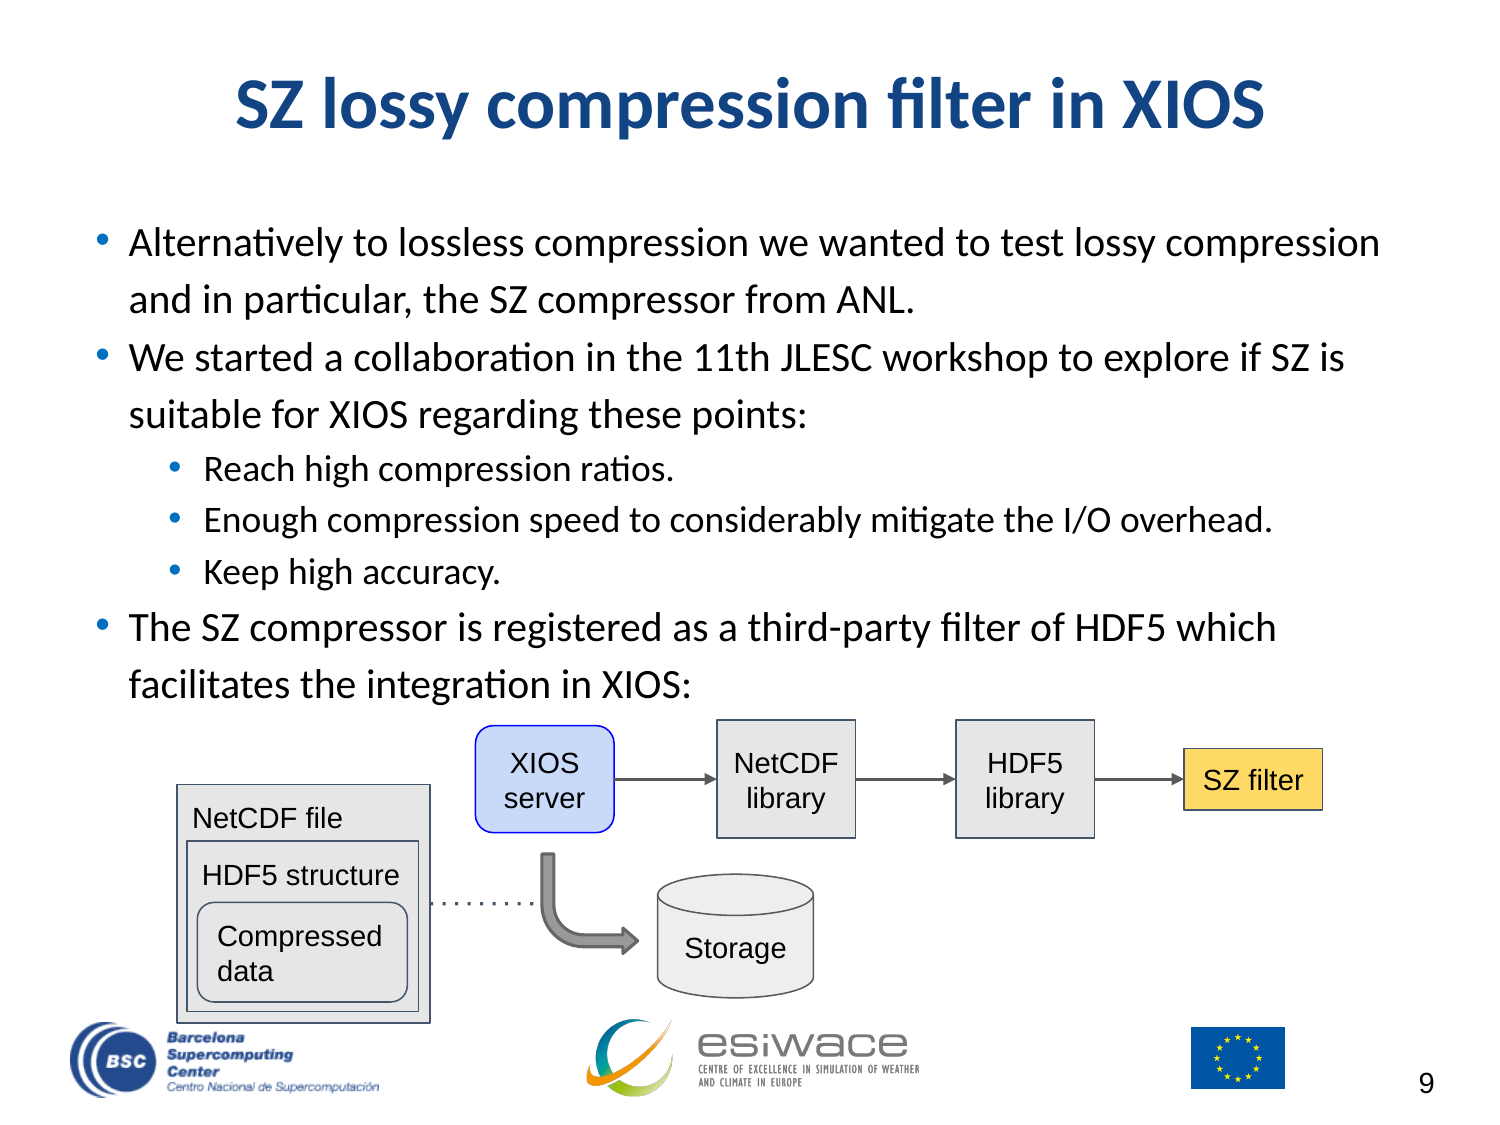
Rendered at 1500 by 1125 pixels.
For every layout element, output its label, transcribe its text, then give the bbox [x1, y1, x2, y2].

list Alternatively to lossless compression we wanted to test lossy compression and in particular, the SZ compressor from ANL. We started a collaboration in the 11th JLESC workshop to explore if SZ is suitable for XIOS regarding these points: Reach high compression ratios. Enough compression speed to considerably mitigate the I/O overhead. Keep high accuracy. The SZ compressor is registered as a third-party filter of HDF5 which facilitates the integration in XIOS: [76, 199, 1427, 710]
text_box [176, 784, 431, 1024]
picture [580, 1017, 920, 1099]
text_box [541, 853, 638, 954]
text_box NetCDF library [716, 720, 856, 838]
picture [70, 1022, 379, 1098]
text_box Storage [657, 874, 814, 998]
slide_number ‹#› [1403, 1038, 1494, 1125]
text_box HDF5 library [955, 720, 1095, 838]
text_box XIOS server [475, 725, 615, 833]
title SZ lossy compression filter in XIOS [76, 35, 1427, 174]
text_box SZ filter [1183, 748, 1323, 811]
picture [1190, 1027, 1285, 1090]
